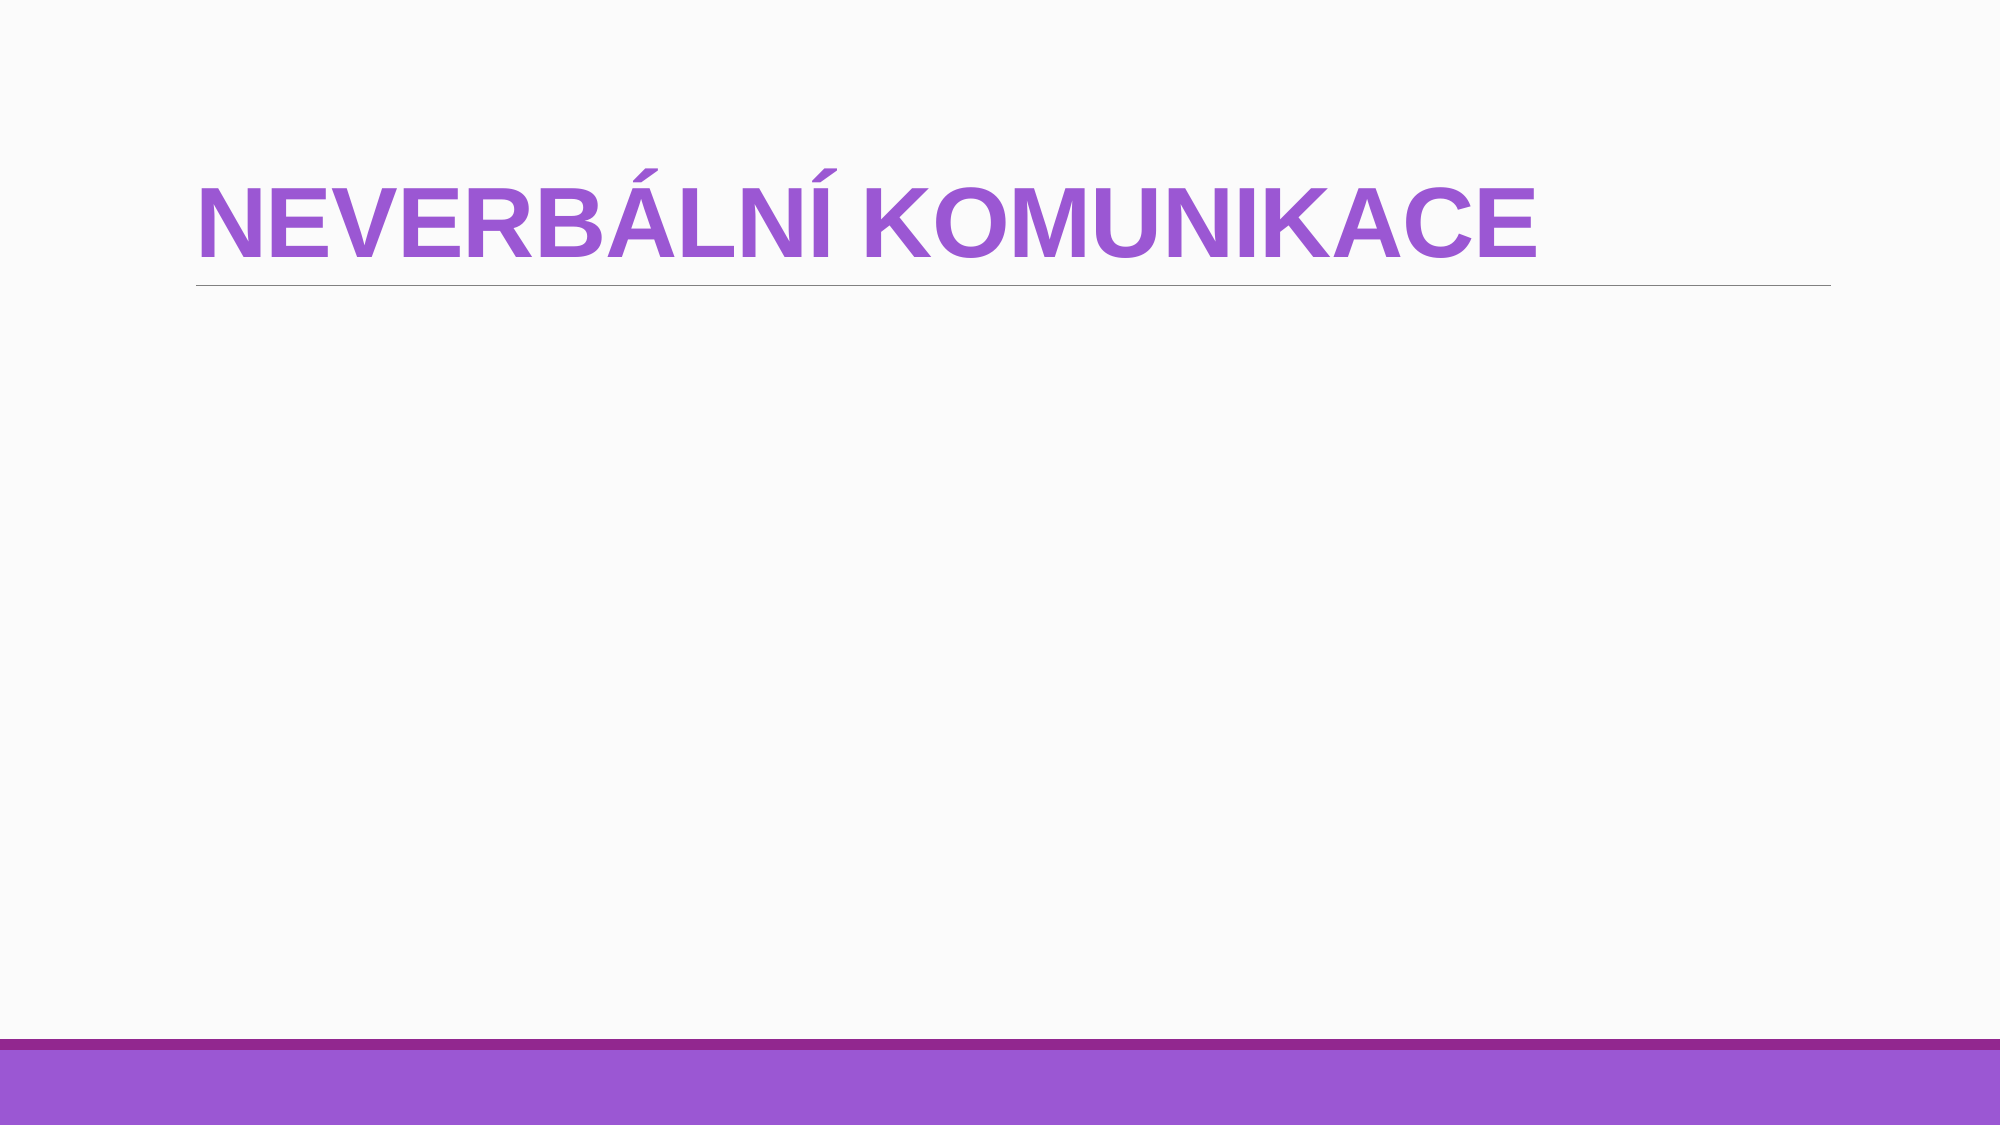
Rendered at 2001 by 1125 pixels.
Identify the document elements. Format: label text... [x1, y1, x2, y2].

title NEVERBÁLNÍ KOMUNIKACE [180, 47, 1830, 285]
